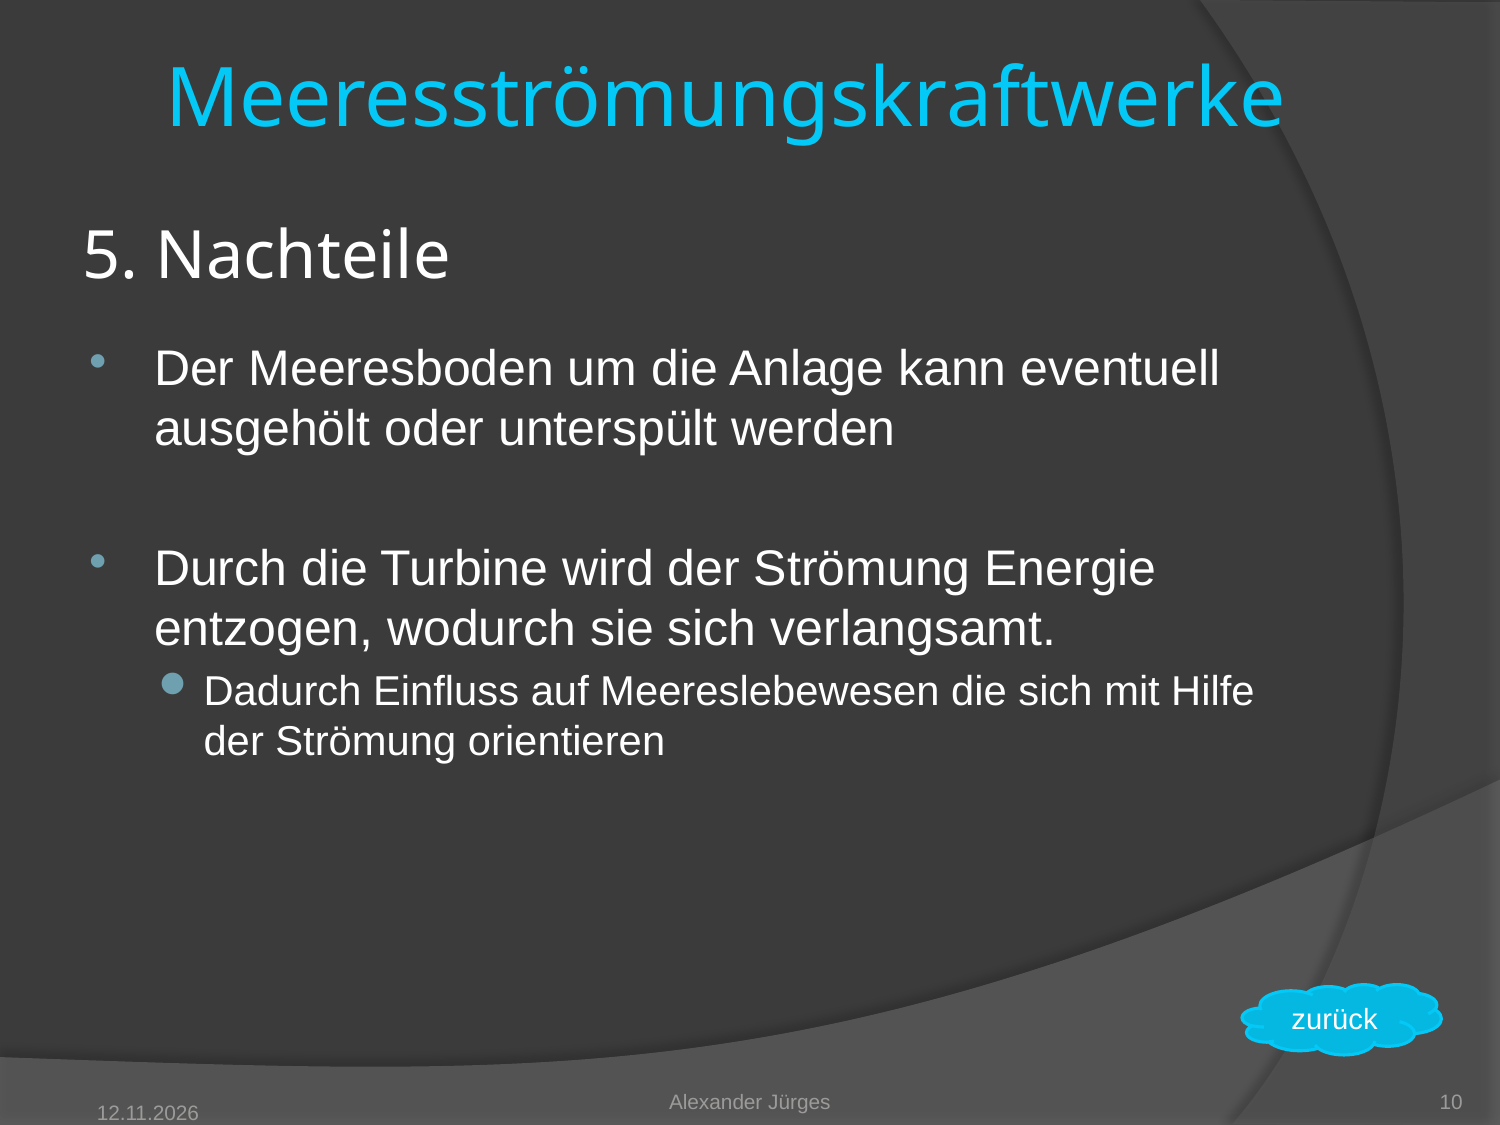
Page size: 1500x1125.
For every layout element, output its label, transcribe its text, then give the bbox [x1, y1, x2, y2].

text_box zurück [1240, 983, 1443, 1057]
list Der Meeresboden um die Anlage kann eventuell ausgehölt oder unterspült werden Durch die Turbine wird der Strömung Energie entzogen, wodurch sie sich verlangsamt. Dadurch Einfluss auf Meereslebewesen die sich mit Hilfe der Strömung orientieren [70, 328, 1296, 786]
footer Alexander Jürges [512, 1053, 988, 1114]
text_box 5. Nachteile [74, 187, 1500, 317]
slide_number 10 [1337, 1053, 1463, 1114]
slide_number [82, 1065, 432, 1125]
text_box Meeresströmungskraftwerke [157, 0, 1383, 187]
